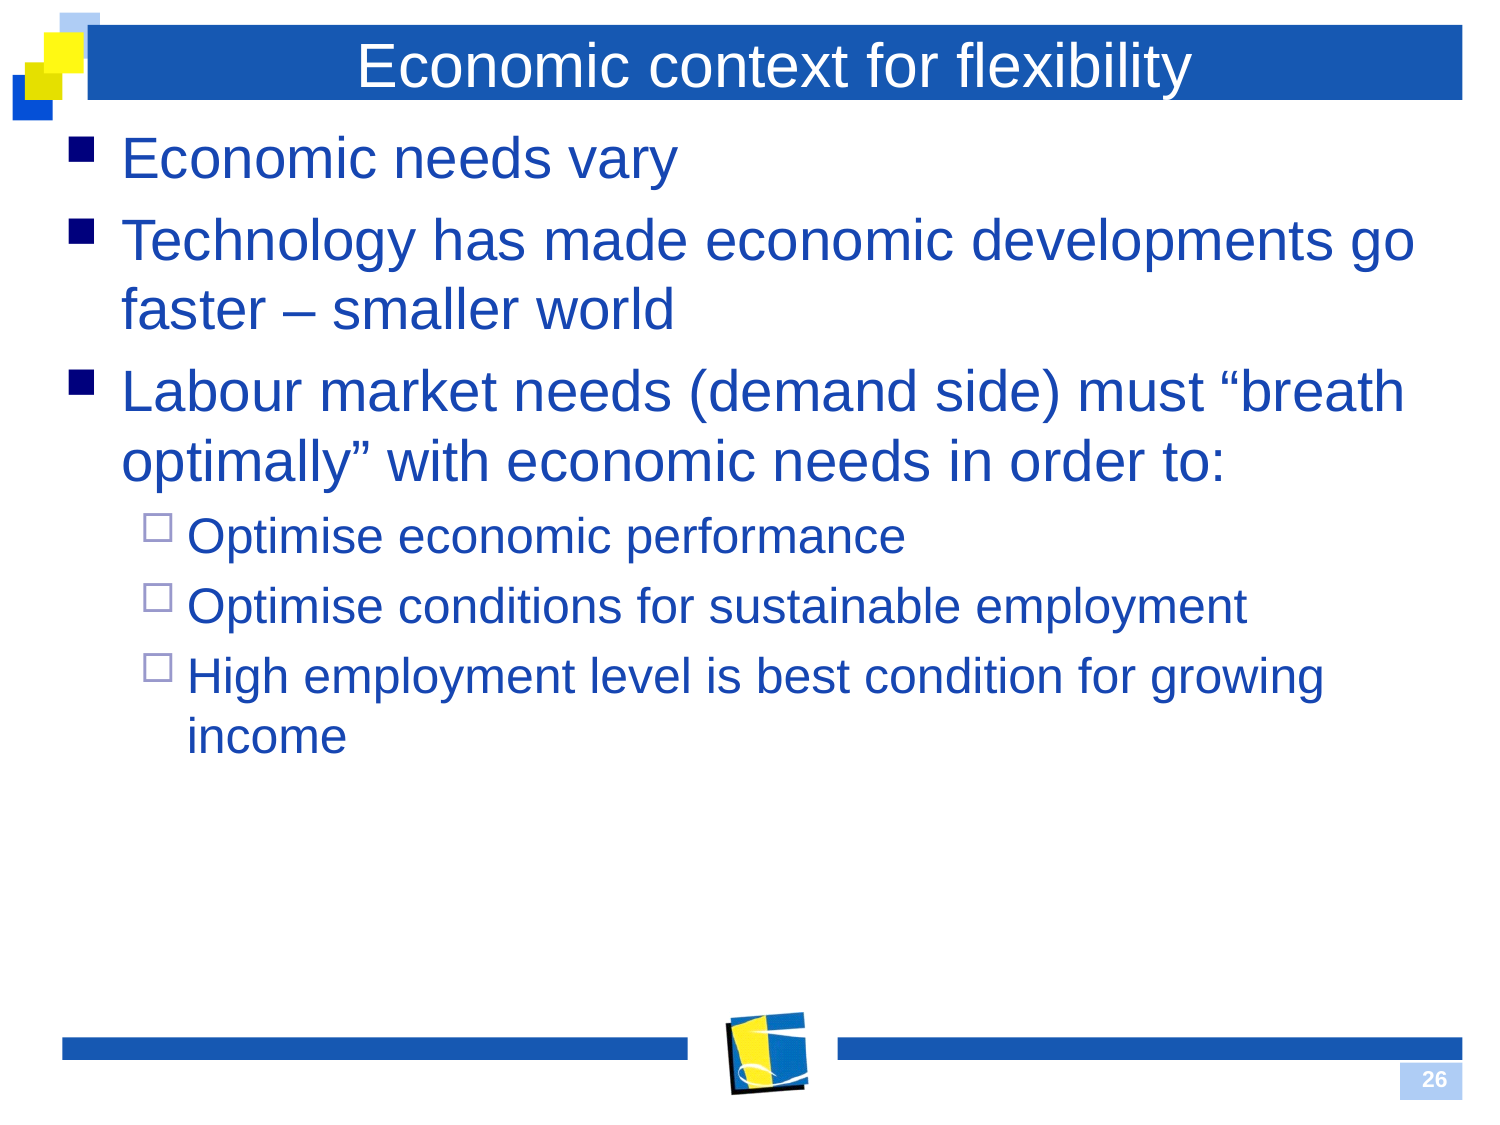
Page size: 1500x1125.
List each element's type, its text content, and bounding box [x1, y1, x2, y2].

slide_number 26 [1399, 1062, 1463, 1101]
list Economic needs vary Technology has made economic developments go faster – smaller world Labour market needs (demand side) must “breath optimally” with economic needs in order to: Optimise economic performance Optimise conditions for sustainable employment High employment level is best condition for growing income [49, 112, 1471, 1001]
title Economic context for flexibility [87, 24, 1463, 101]
